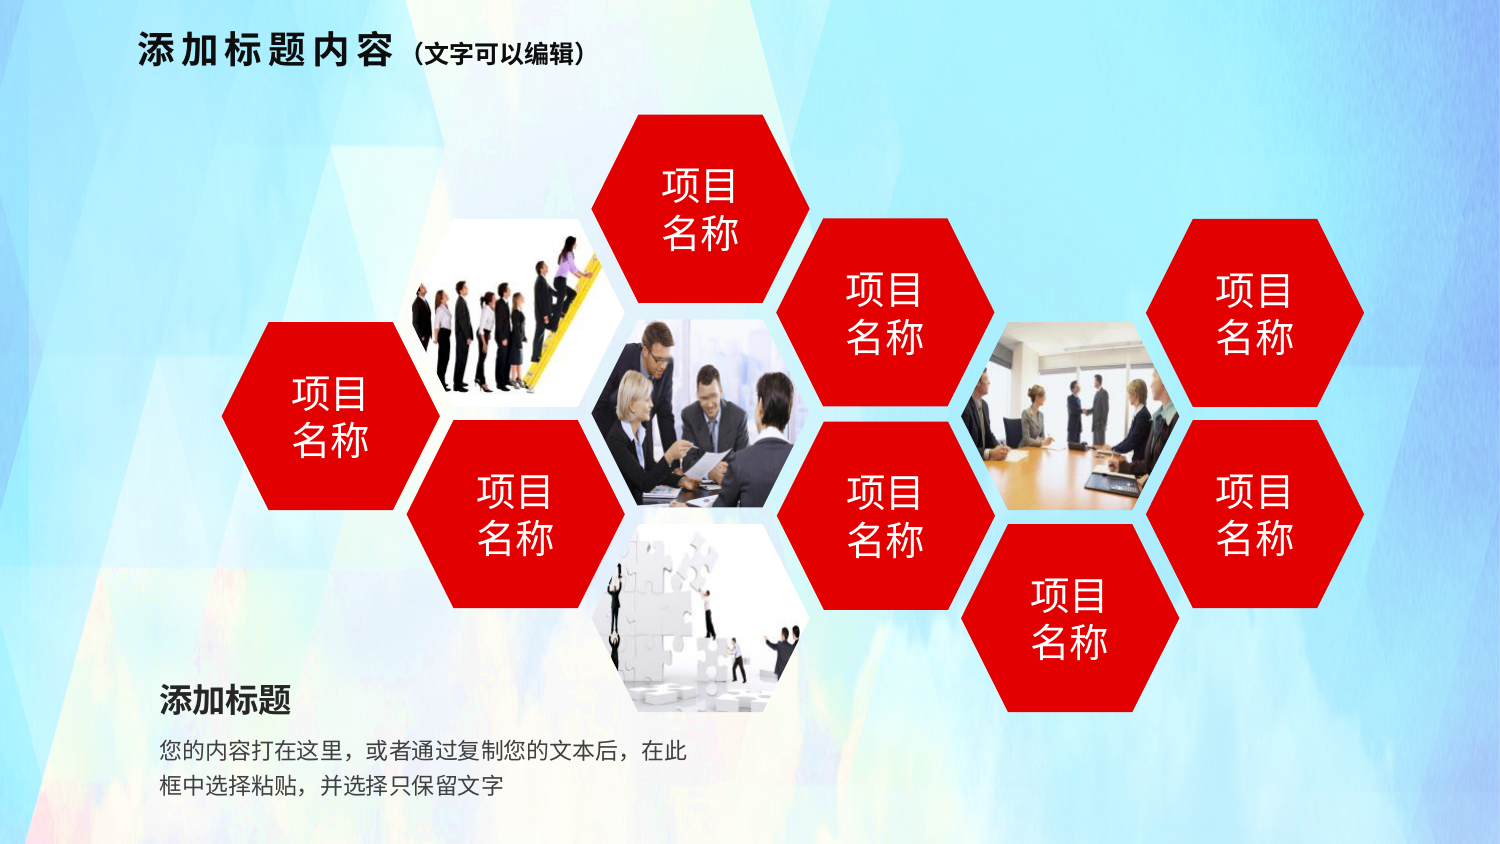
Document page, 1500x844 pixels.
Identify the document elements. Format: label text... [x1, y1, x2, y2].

text_box 项目 名称 [591, 114, 810, 303]
text_box 您的内容打在这里，或者通过复制您的文本后，在此框中选择粘贴，并选择只保留文字 [147, 722, 711, 806]
text_box 项目 名称 [221, 322, 440, 511]
text_box [961, 322, 1180, 511]
text_box 项目 名称 [776, 218, 995, 407]
text_box 添加标题 [147, 681, 383, 722]
text_box 项目 名称 [1145, 420, 1365, 609]
text_box 项目 名称 [406, 420, 625, 609]
text_box 项目 名称 [1145, 218, 1365, 407]
text_box [591, 319, 810, 508]
picture [0, 0, 1500, 844]
text_box [591, 524, 810, 713]
text_box 添加标题内容（文字可以编辑） [126, 20, 612, 77]
text_box [406, 218, 625, 407]
text_box 项目 名称 [776, 421, 996, 610]
text_box 项目 名称 [961, 524, 1180, 713]
